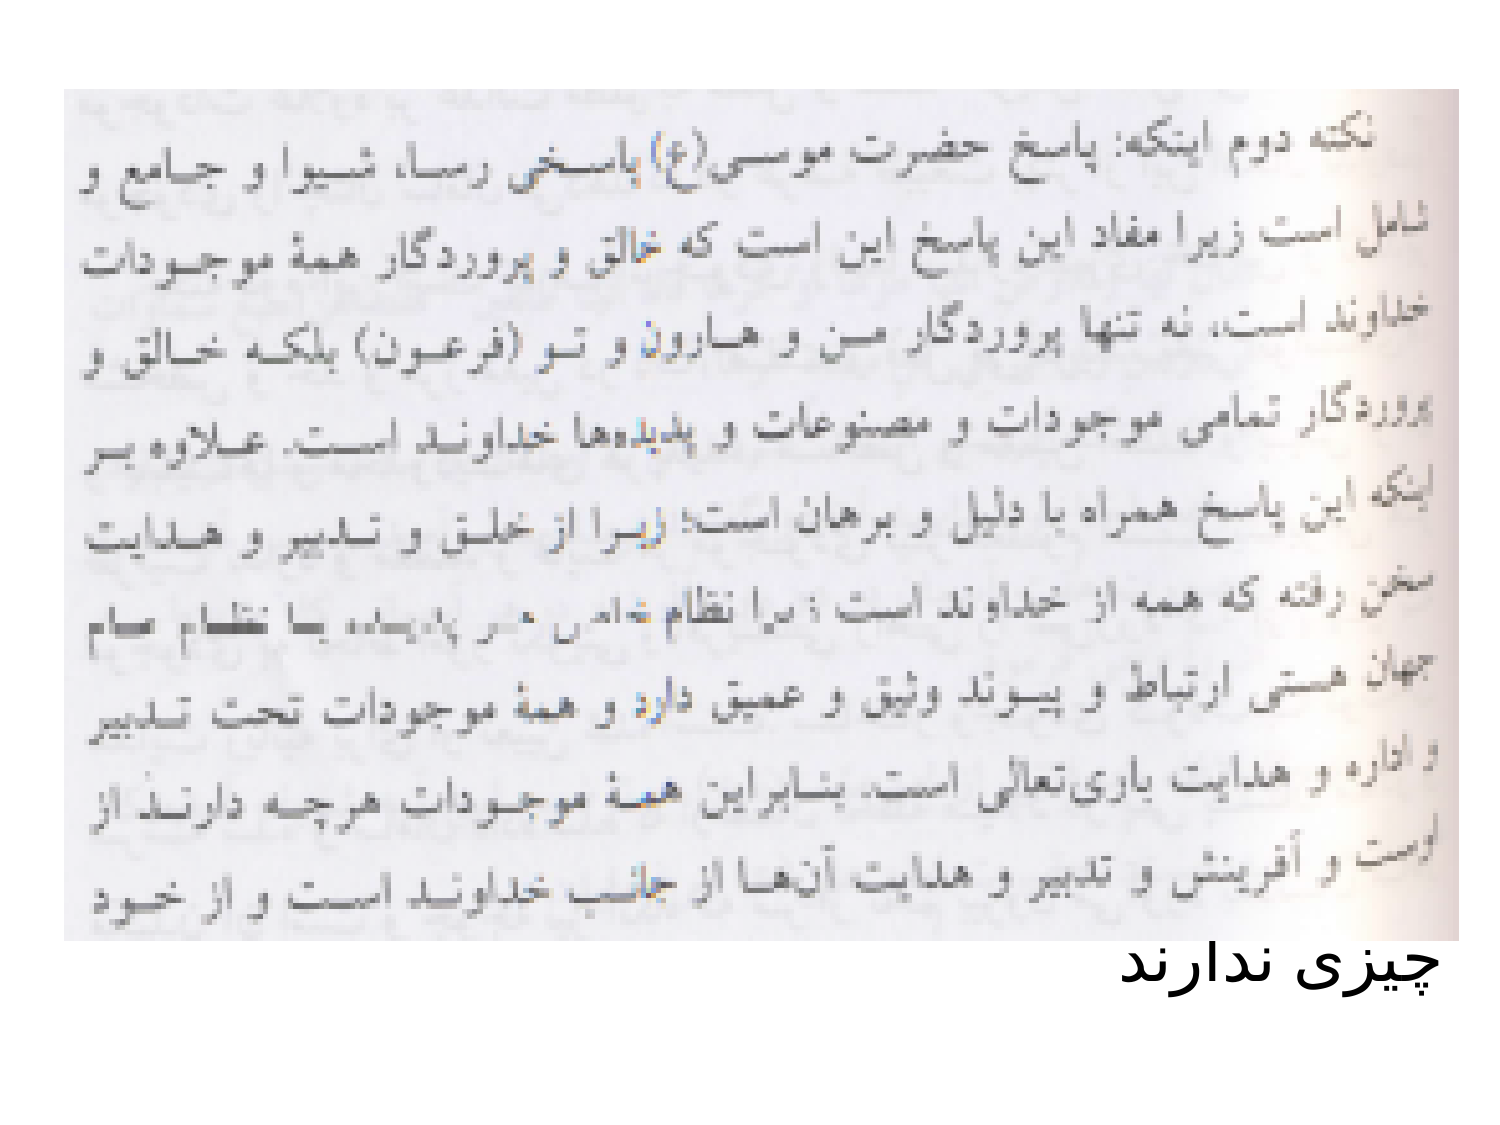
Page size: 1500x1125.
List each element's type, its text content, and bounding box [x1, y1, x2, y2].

list چیزی ندارند [53, 66, 1459, 1035]
picture [64, 89, 1459, 941]
